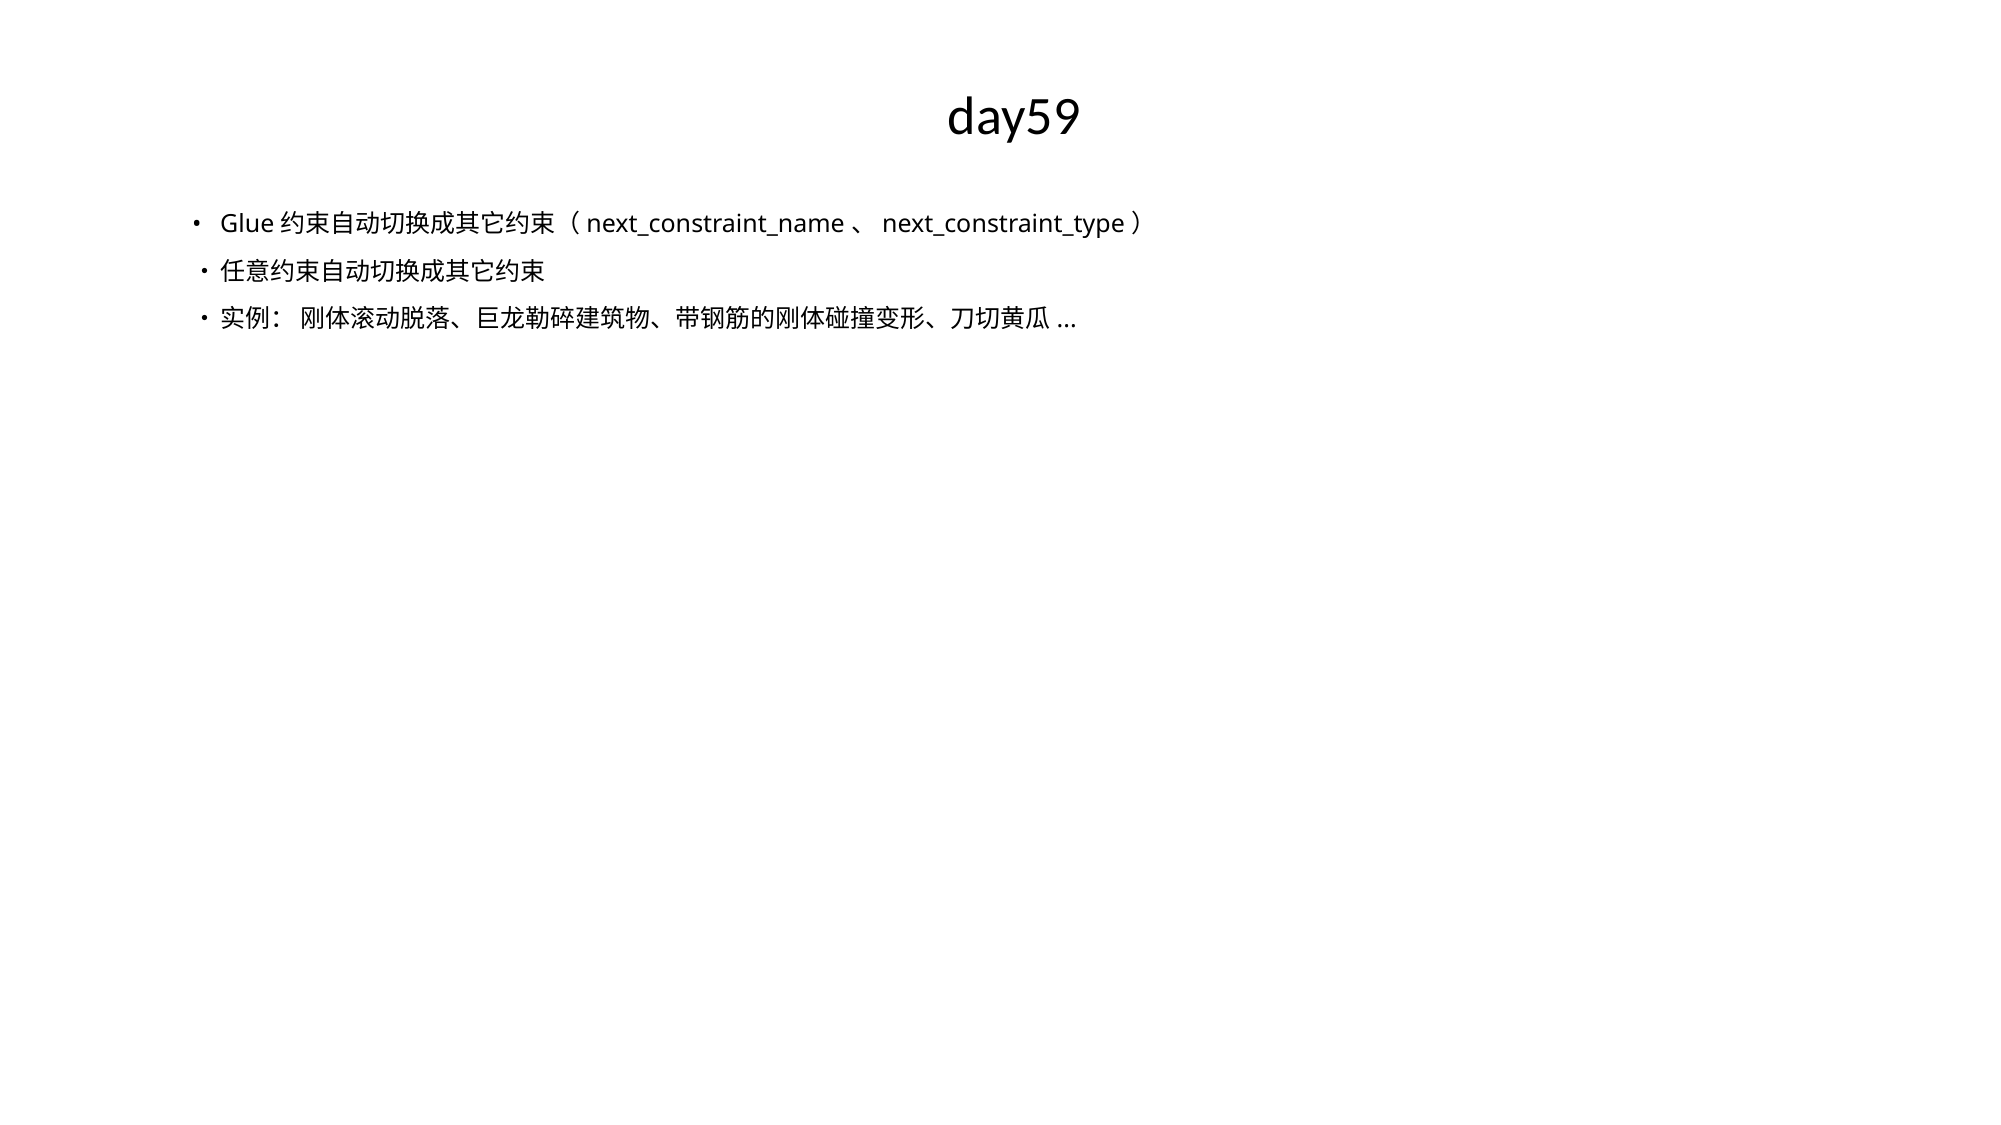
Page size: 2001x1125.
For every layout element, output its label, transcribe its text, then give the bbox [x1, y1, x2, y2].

title day59 [543, 41, 1486, 154]
subtitle • Glue约束自动切换成其它约束（next_constraint_name、next_constraint_type） • 任意约束自动切换成其它约束 • 实例： 刚体滚动脱落、巨龙勒碎建筑物、带钢筋的刚体碰撞变形、刀切黄瓜... [176, 203, 1815, 903]
